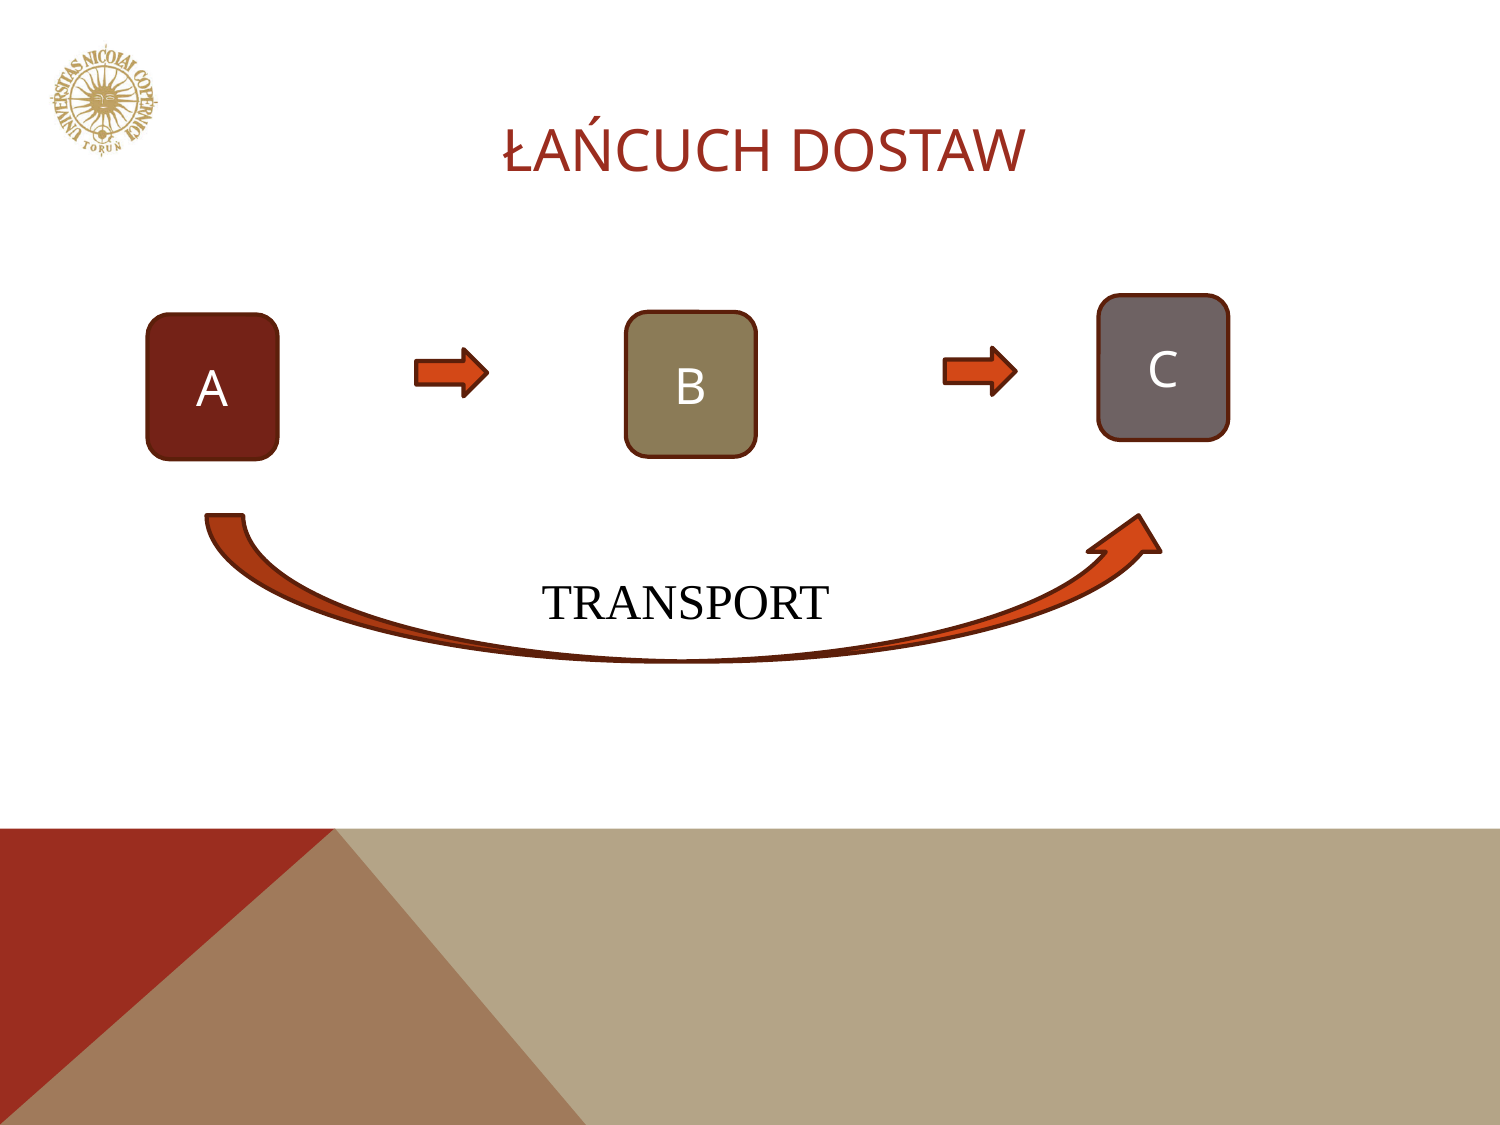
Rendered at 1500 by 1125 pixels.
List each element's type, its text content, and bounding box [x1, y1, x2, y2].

text_box C [1096, 293, 1231, 443]
list [134, 180, 1369, 728]
text_box B [623, 309, 758, 459]
picture [29, 35, 176, 166]
text_box [942, 345, 1018, 397]
title Łańcuch DOSTAW [175, 75, 1354, 180]
text_box A [145, 312, 280, 462]
text_box [414, 347, 490, 399]
text_box [204, 513, 1163, 664]
text_box TRANSPORT [526, 562, 904, 638]
